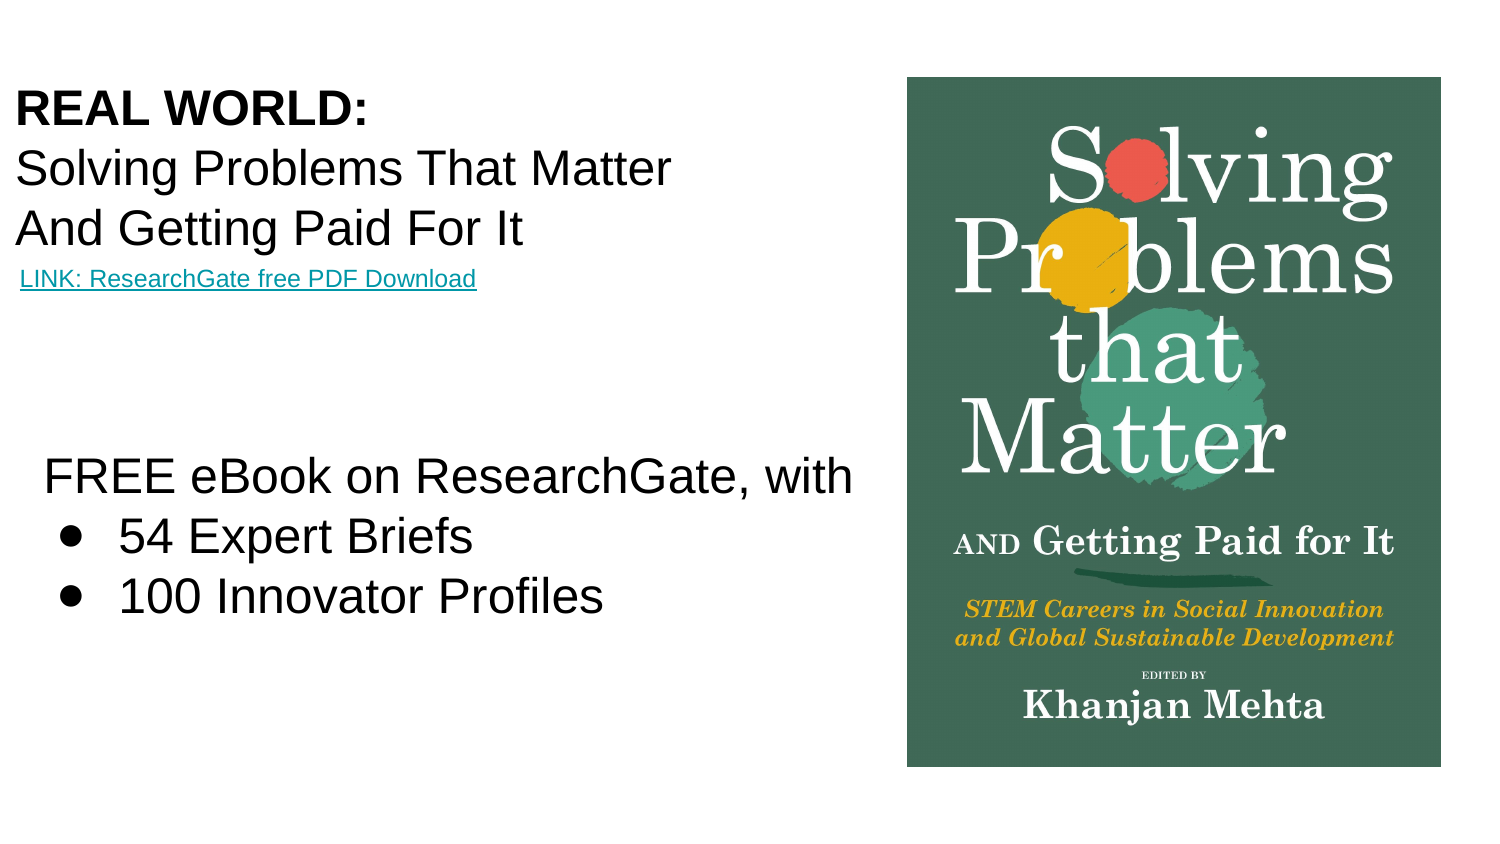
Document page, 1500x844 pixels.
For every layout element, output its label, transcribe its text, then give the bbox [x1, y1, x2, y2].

text_box REAL WORLD: Solving Problems That Matter And Getting Paid For It [0, 59, 1500, 160]
text_box LINK: ResearchGate free PDF Download [4, 255, 730, 301]
text_box FREE eBook on ResearchGate, with 54 Expert Briefs 100 Innovator Profiles [28, 428, 880, 498]
picture [907, 76, 1441, 767]
